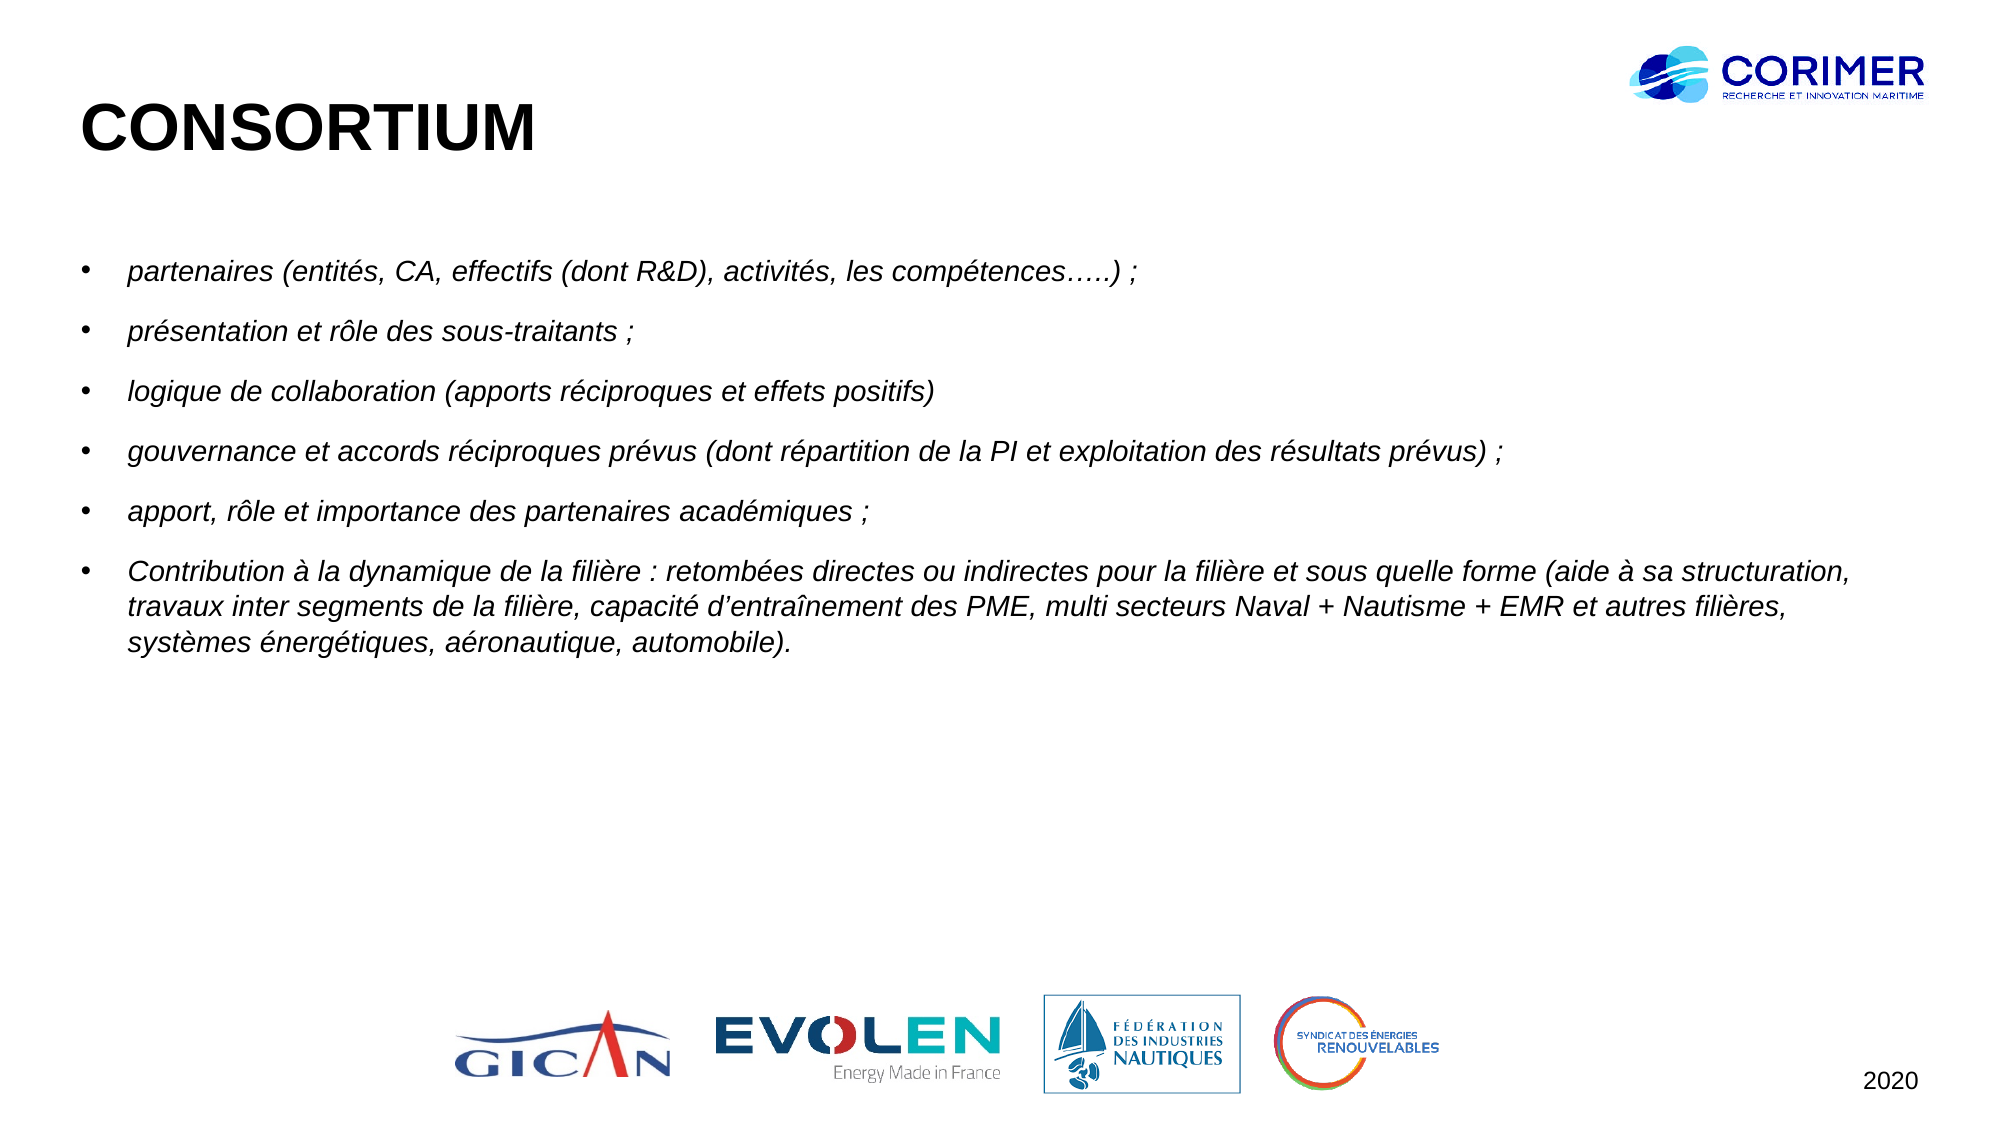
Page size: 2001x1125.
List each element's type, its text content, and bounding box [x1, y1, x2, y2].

picture [1265, 988, 1447, 1098]
list partenaires (entités, CA, effectifs (dont R&D), activités, les compétences…..) ; présentation et rôle des sous-traitants ; logique de collaboration (apports réciproques et effets positifs) gouvernance et accords réciproques prévus (dont répartition de la PI et exploitation des résultats prévus) ; apport, rôle et importance des partenaires académiques ; Contribution à la dynamique de la filière : retombées directes ou indirectes pour la filière et sous quelle forme (aide à sa structuration, travaux inter segments de la filière, capacité d’entraînement des PME, multi secteurs Naval + Nautisme + EMR et autres filières, systèmes énergétiques, aéronautique, automobile). [65, 244, 1935, 807]
picture [455, 1010, 670, 1077]
picture [1036, 990, 1247, 1102]
picture [1604, 15, 1949, 131]
picture [716, 1016, 1000, 1083]
title CONSORTIUM [65, 85, 1935, 189]
